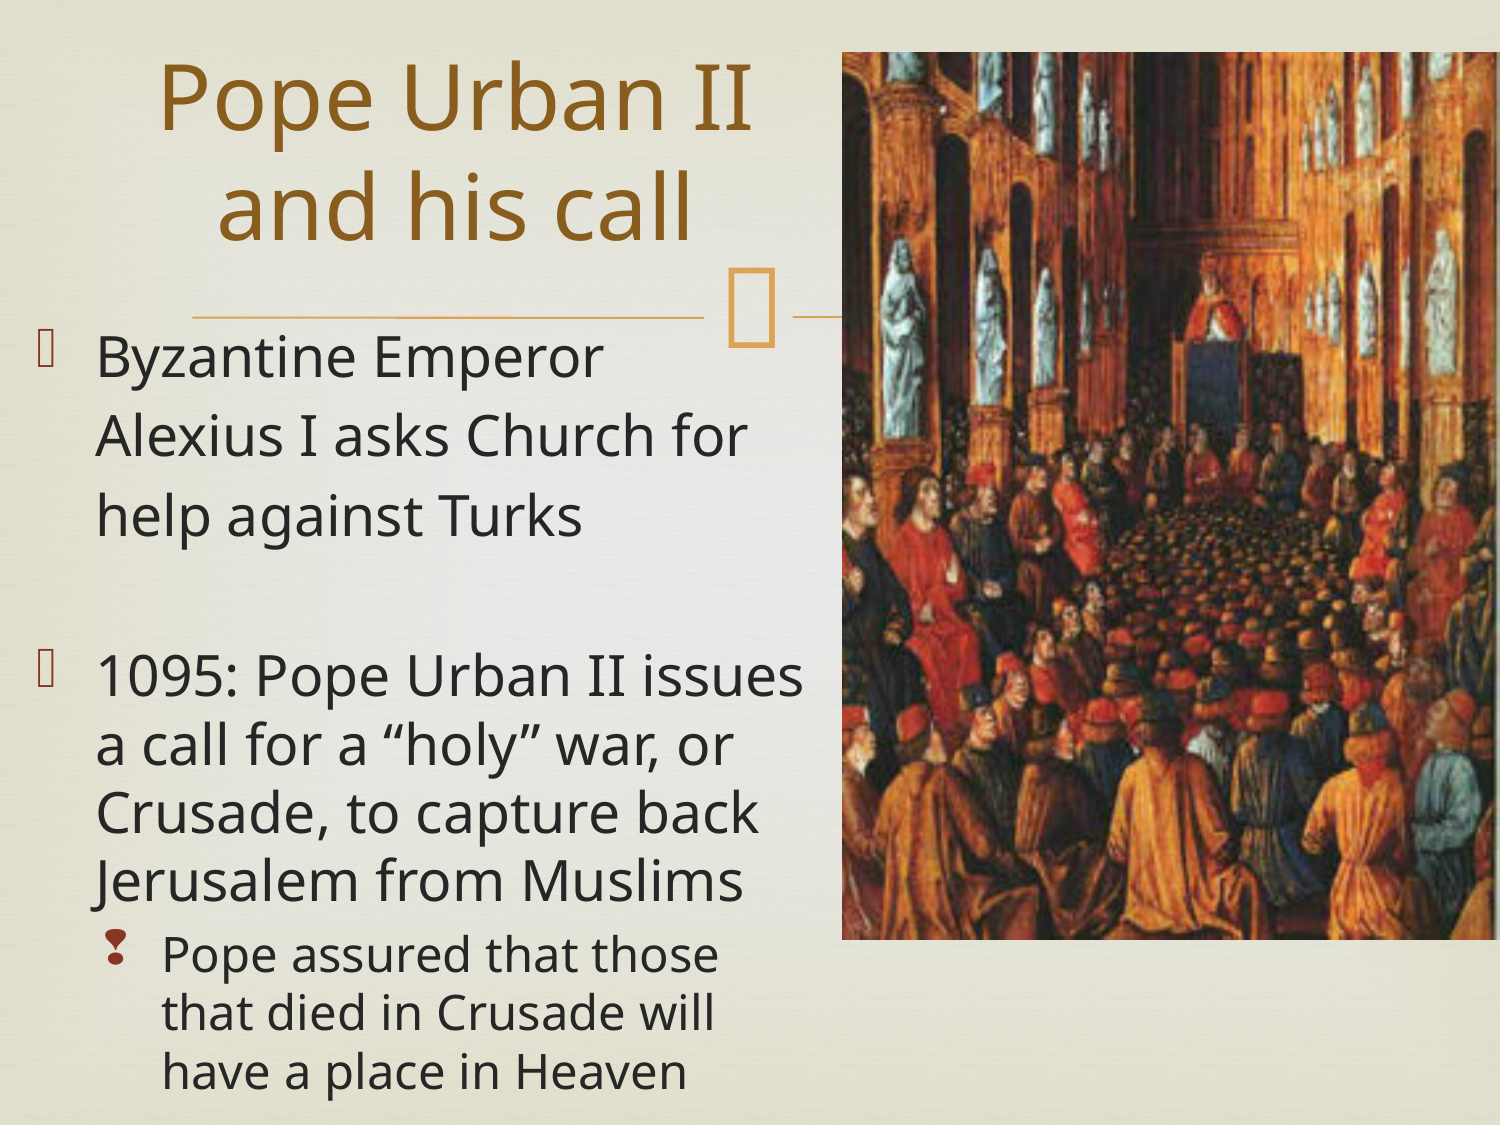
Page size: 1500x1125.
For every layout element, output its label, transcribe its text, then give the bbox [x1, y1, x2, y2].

list Byzantine Emperor Alexius I asks Church for help against Turks 1095: Pope Urban II issues a call for a “holy” war, or Crusade, to capture back Jerusalem from Muslims Pope assured that those that died in Crusade will have a place in Heaven [21, 312, 825, 1125]
picture [842, 52, 1500, 941]
title Pope Urban II and his call [75, 34, 838, 263]
